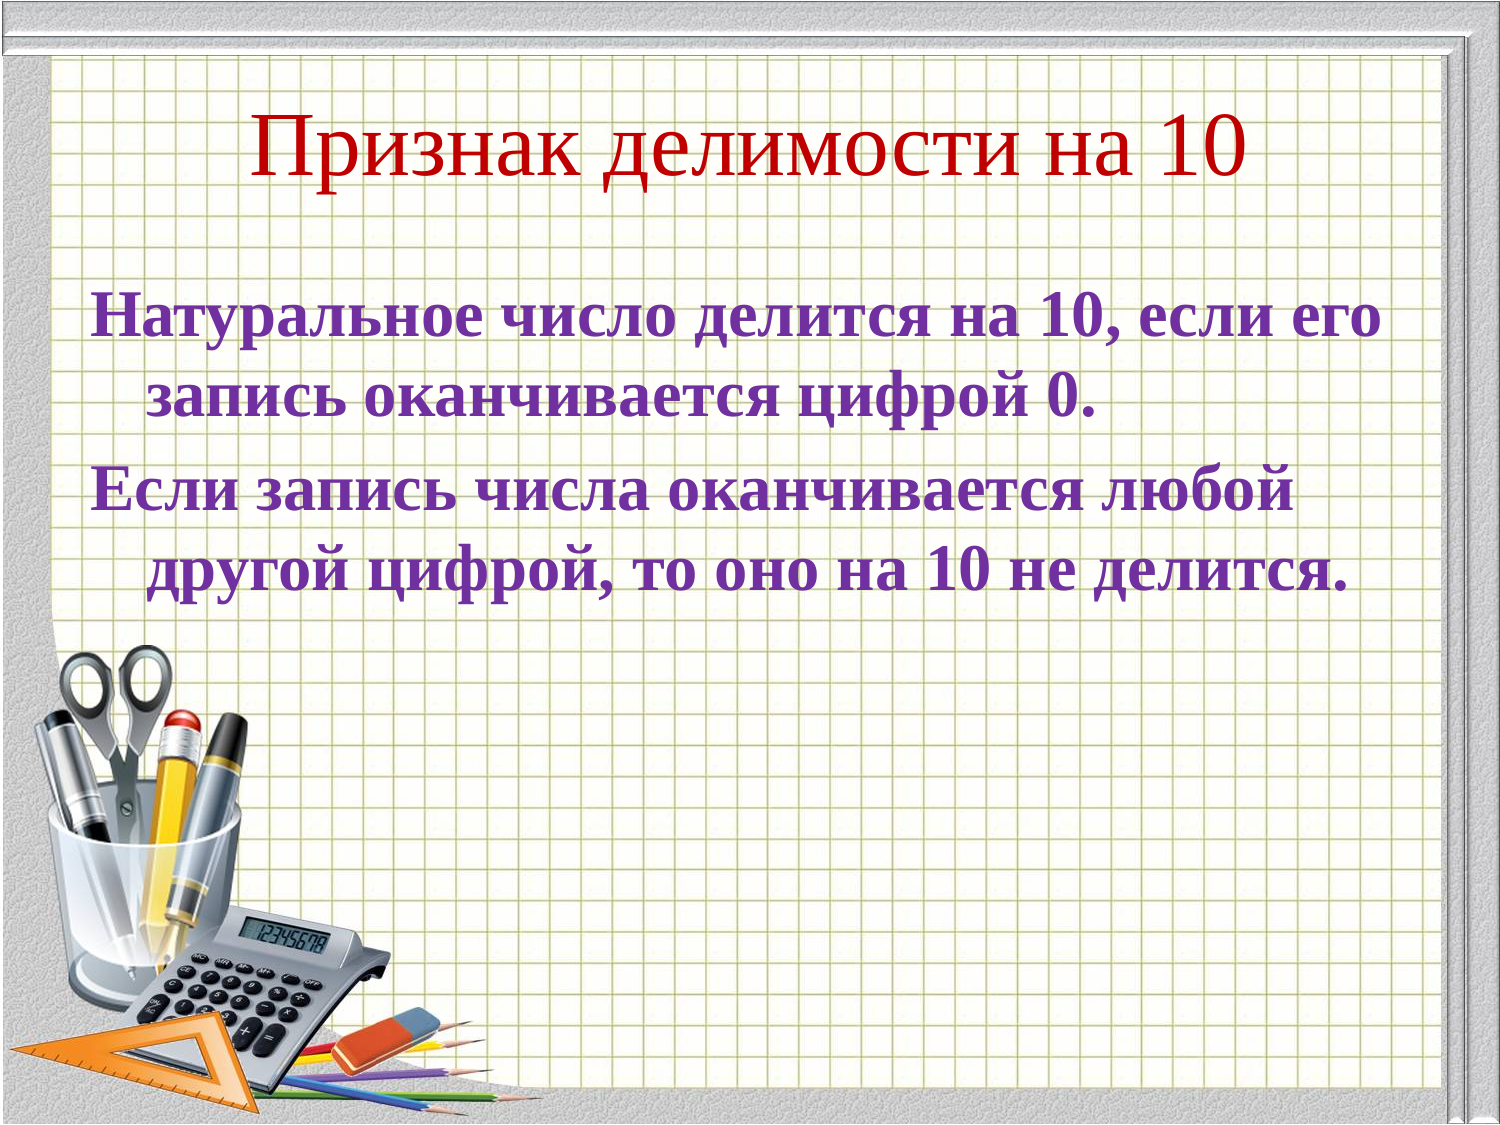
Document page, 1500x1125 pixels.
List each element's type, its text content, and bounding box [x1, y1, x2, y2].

list Натуральное число делится на 10, если его запись оканчивается цифрой 0. Если запись числа оканчивается любой другой цифрой, то оно на 10 не делится. [74, 262, 1426, 1006]
title Признак делимости на 10 [74, 44, 1426, 233]
picture [0, 0, 1500, 1125]
